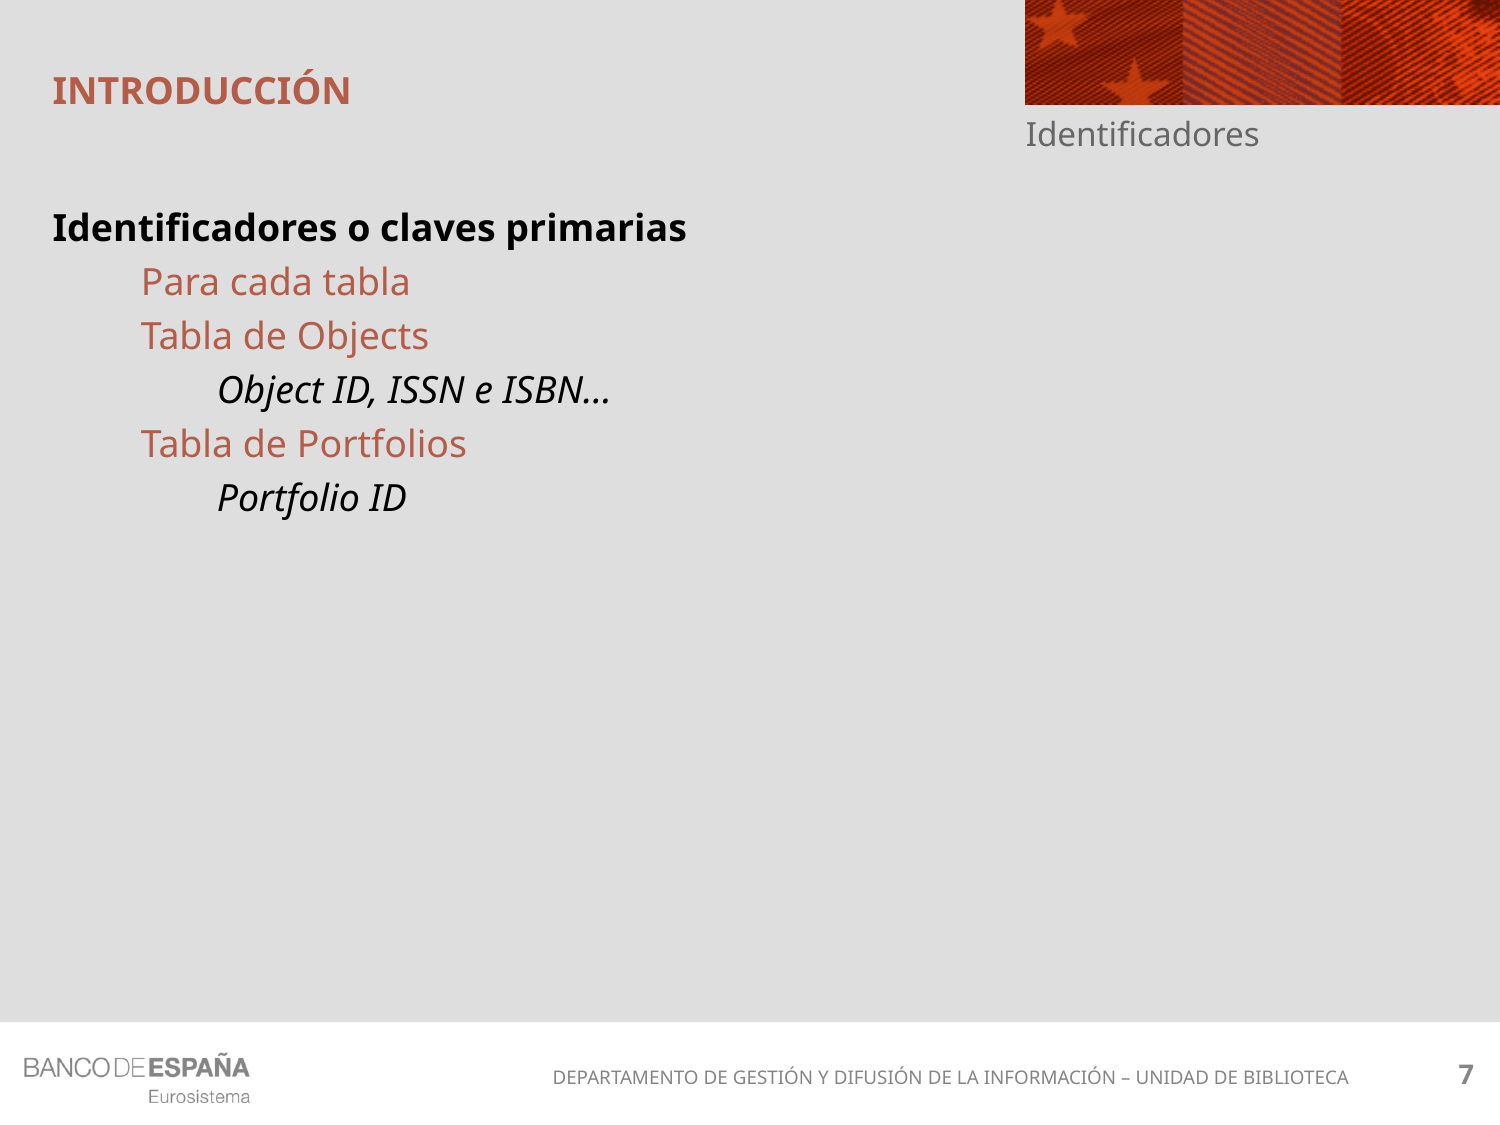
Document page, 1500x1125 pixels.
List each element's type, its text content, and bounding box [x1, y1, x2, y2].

picture [24, 1052, 250, 1103]
title introducción [37, 18, 1011, 162]
list Identificadores [1025, 108, 1500, 164]
picture [1025, 0, 1500, 105]
list Identificadores o claves primarias Para cada tabla Tabla de Objects Object ID, ISSN e ISBN… Tabla de Portfolios Portfolio ID [37, 196, 1445, 946]
slide_number 7 [1415, 1050, 1474, 1098]
